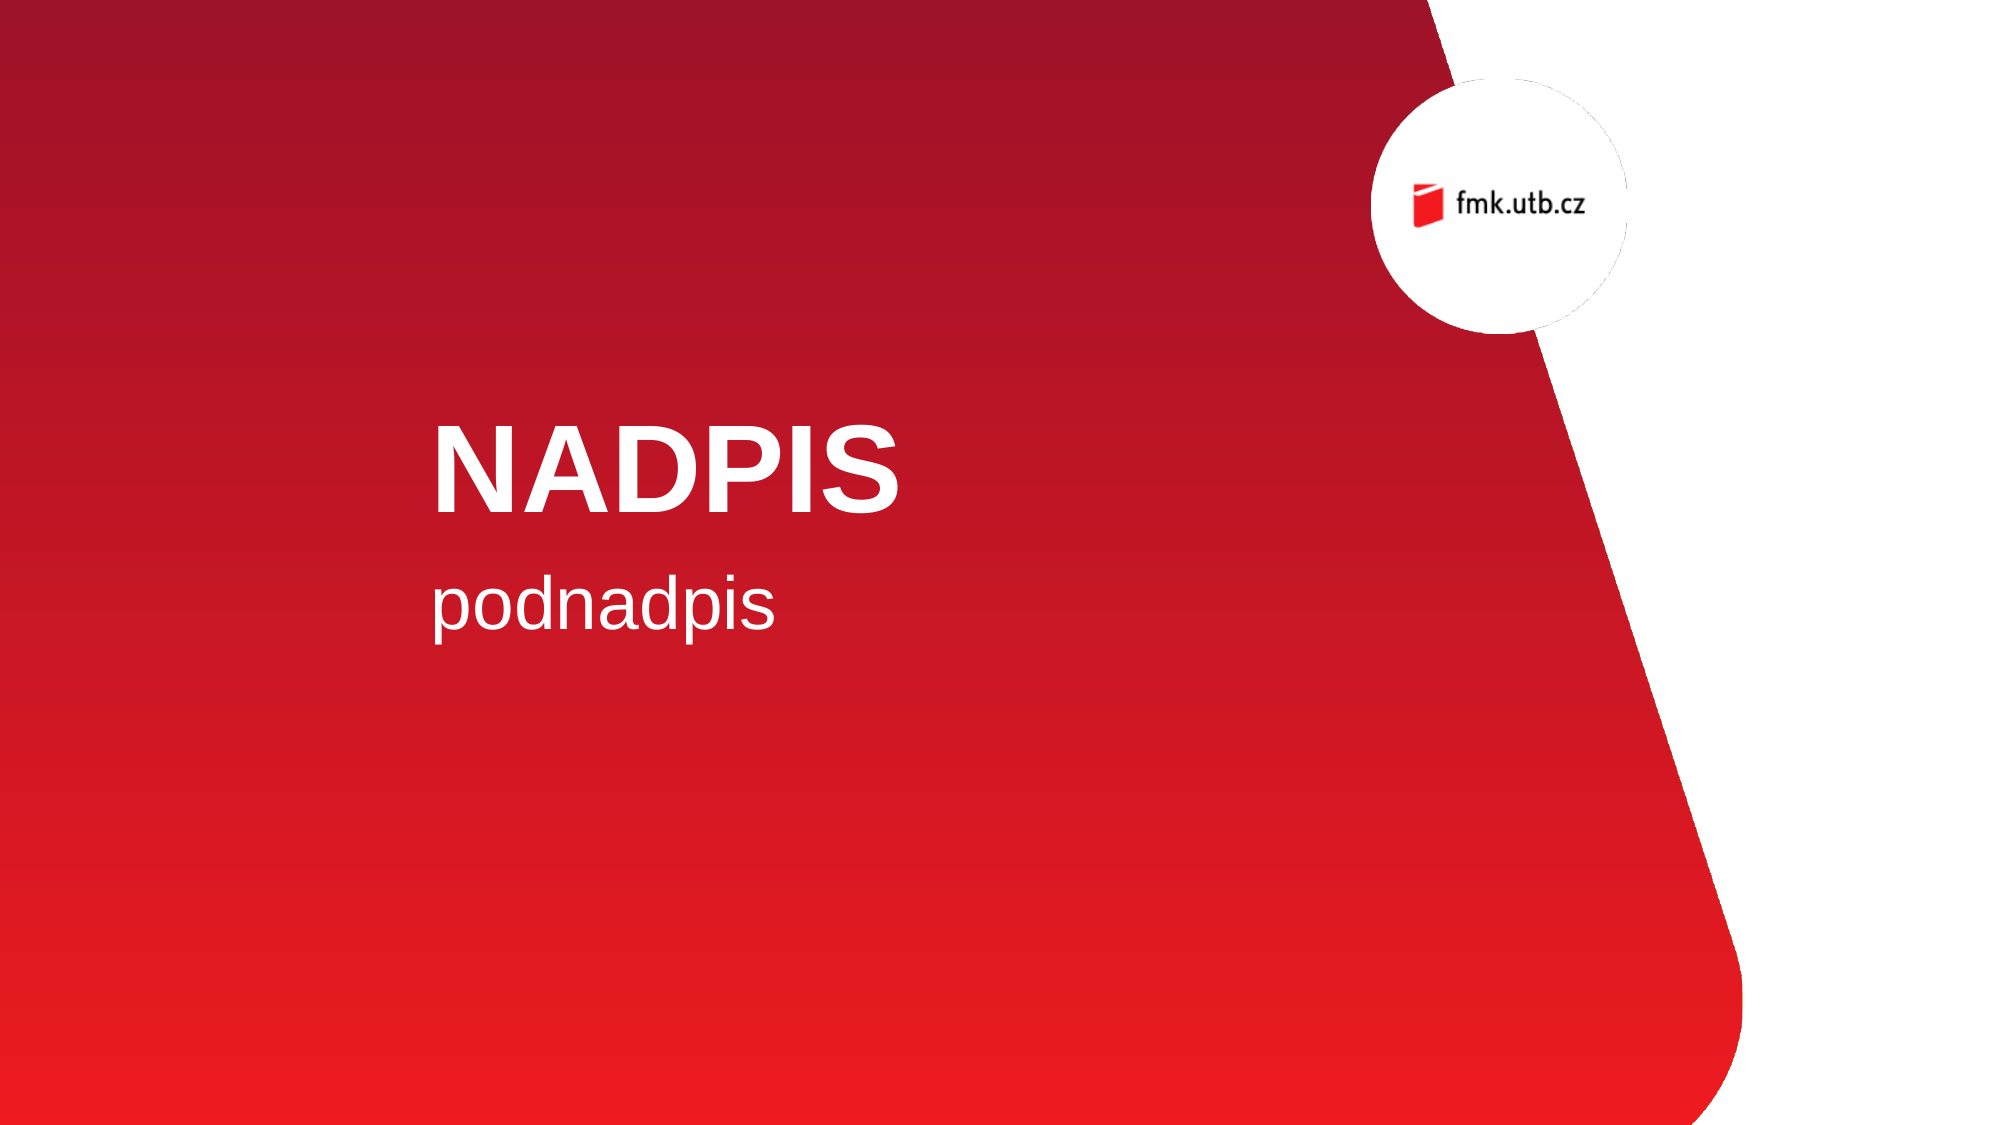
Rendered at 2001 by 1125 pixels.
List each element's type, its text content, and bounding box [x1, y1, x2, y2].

text_box NADPIS [416, 380, 986, 546]
picture [0, 0, 1743, 1125]
text_box podnadpis [416, 547, 1270, 652]
